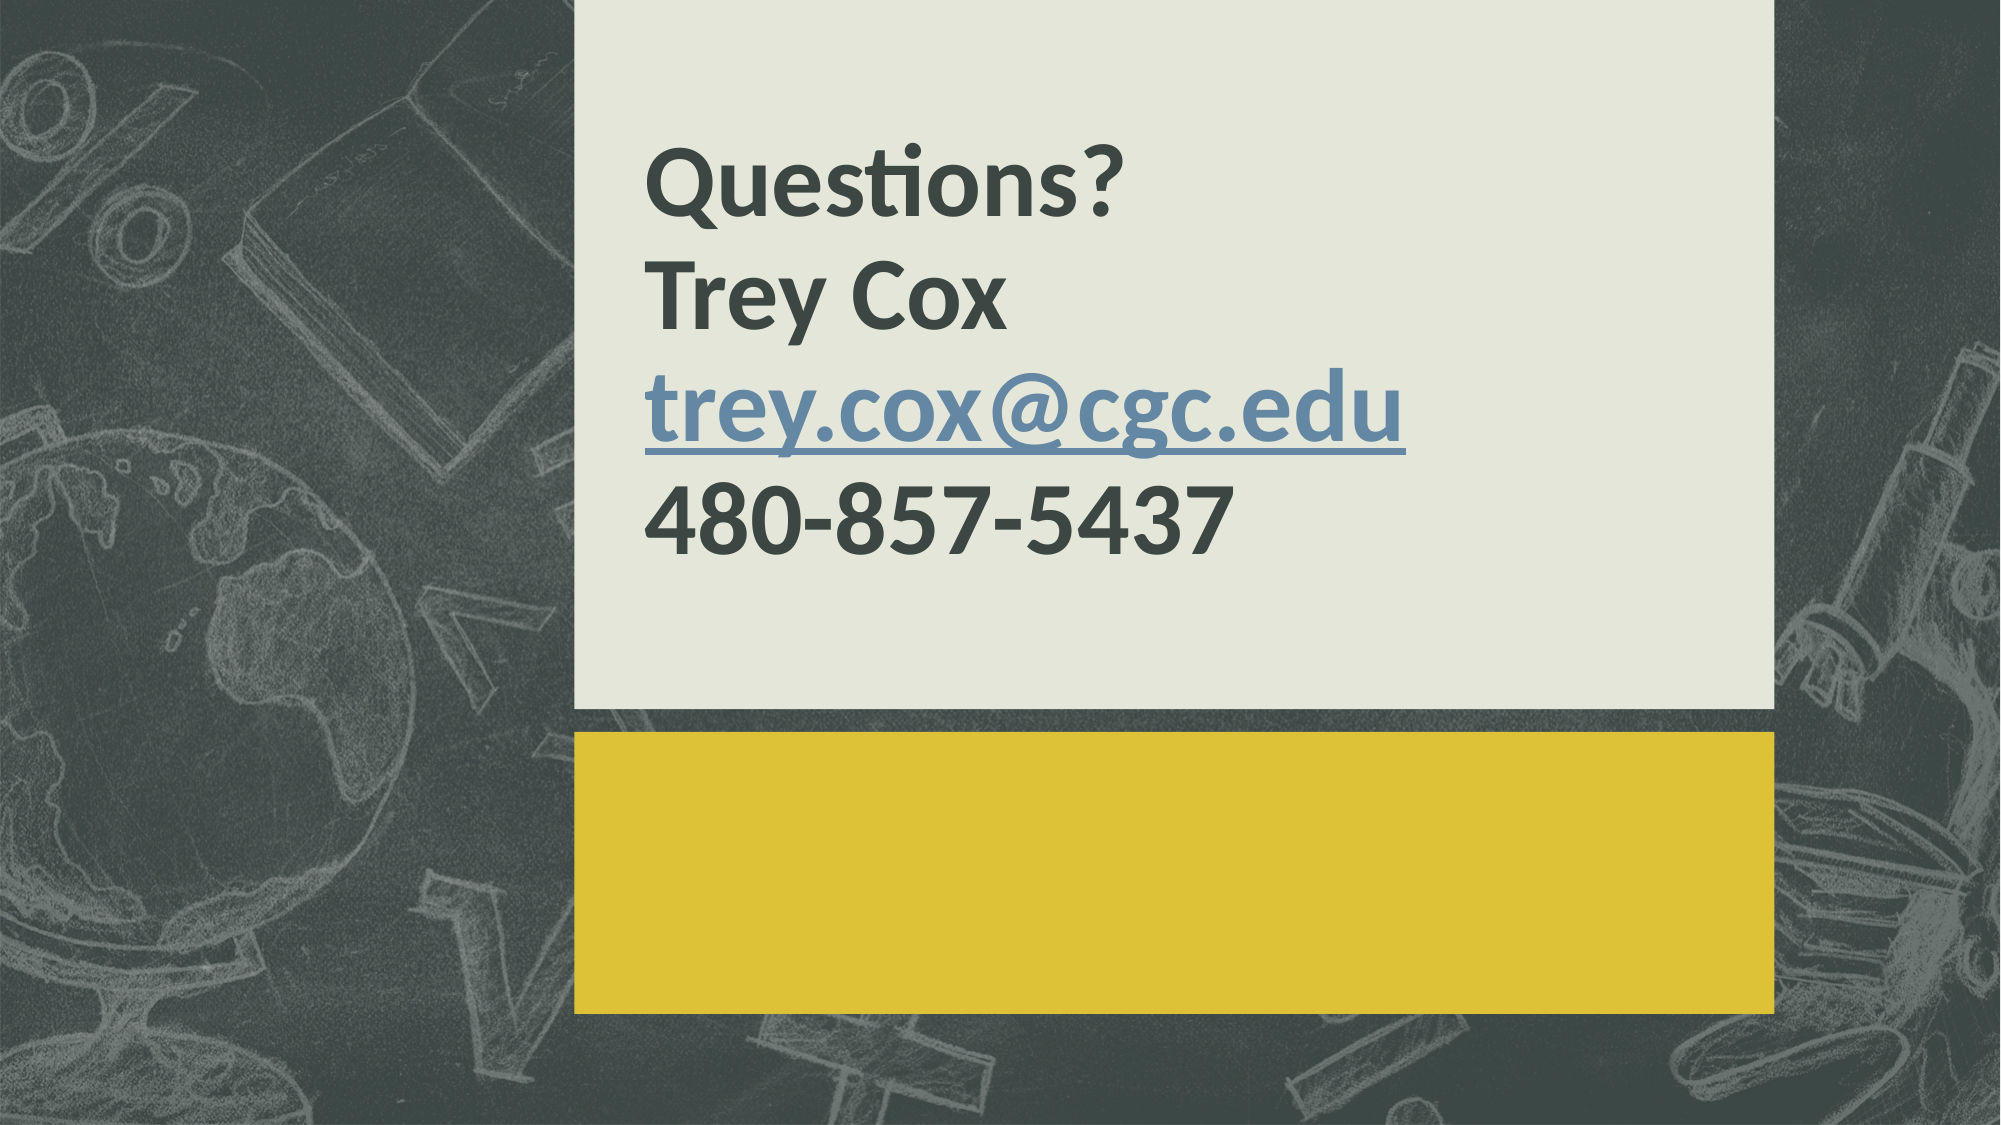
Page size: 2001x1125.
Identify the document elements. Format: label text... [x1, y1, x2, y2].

title Questions? Trey Cox trey.cox@cgc.edu 480-857-5437 [629, 108, 1712, 710]
picture [0, 0, 2001, 1125]
